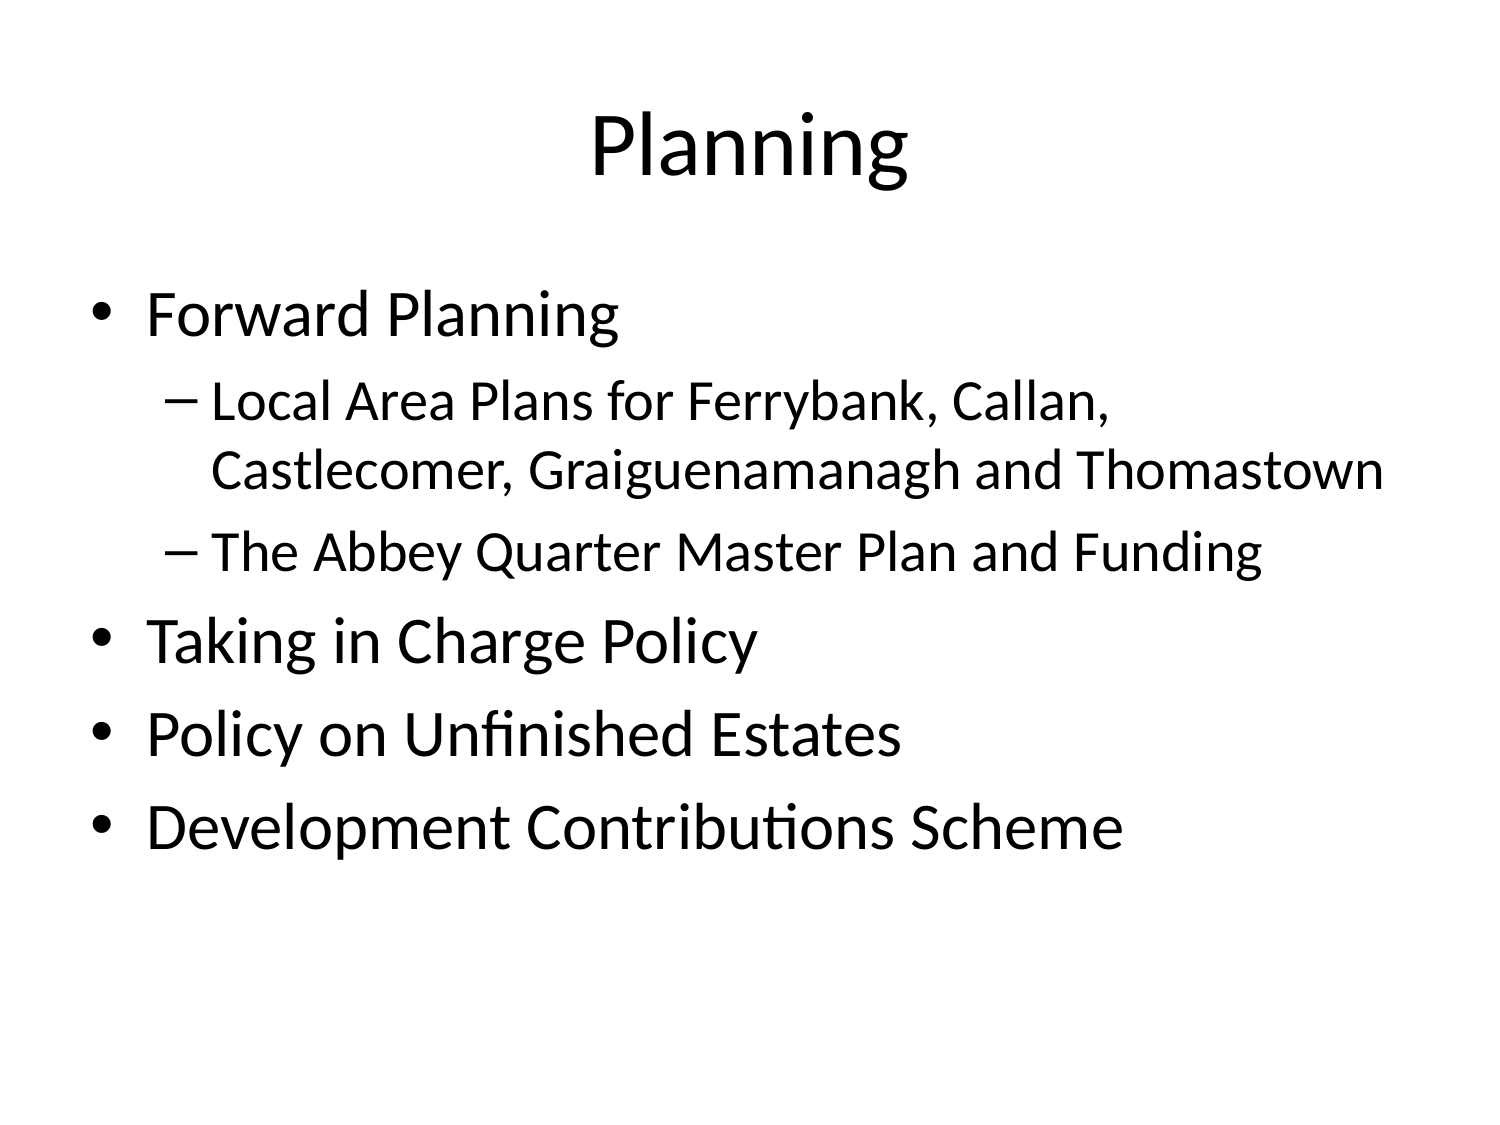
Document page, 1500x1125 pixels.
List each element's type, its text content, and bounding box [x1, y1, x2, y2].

title Planning [75, 45, 1425, 233]
list Forward Planning Local Area Plans for Ferrybank, Callan, Castlecomer, Graiguenamanagh and Thomastown The Abbey Quarter Master Plan and Funding Taking in Charge Policy Policy on Unfinished Estates Development Contributions Scheme [75, 262, 1425, 1005]
